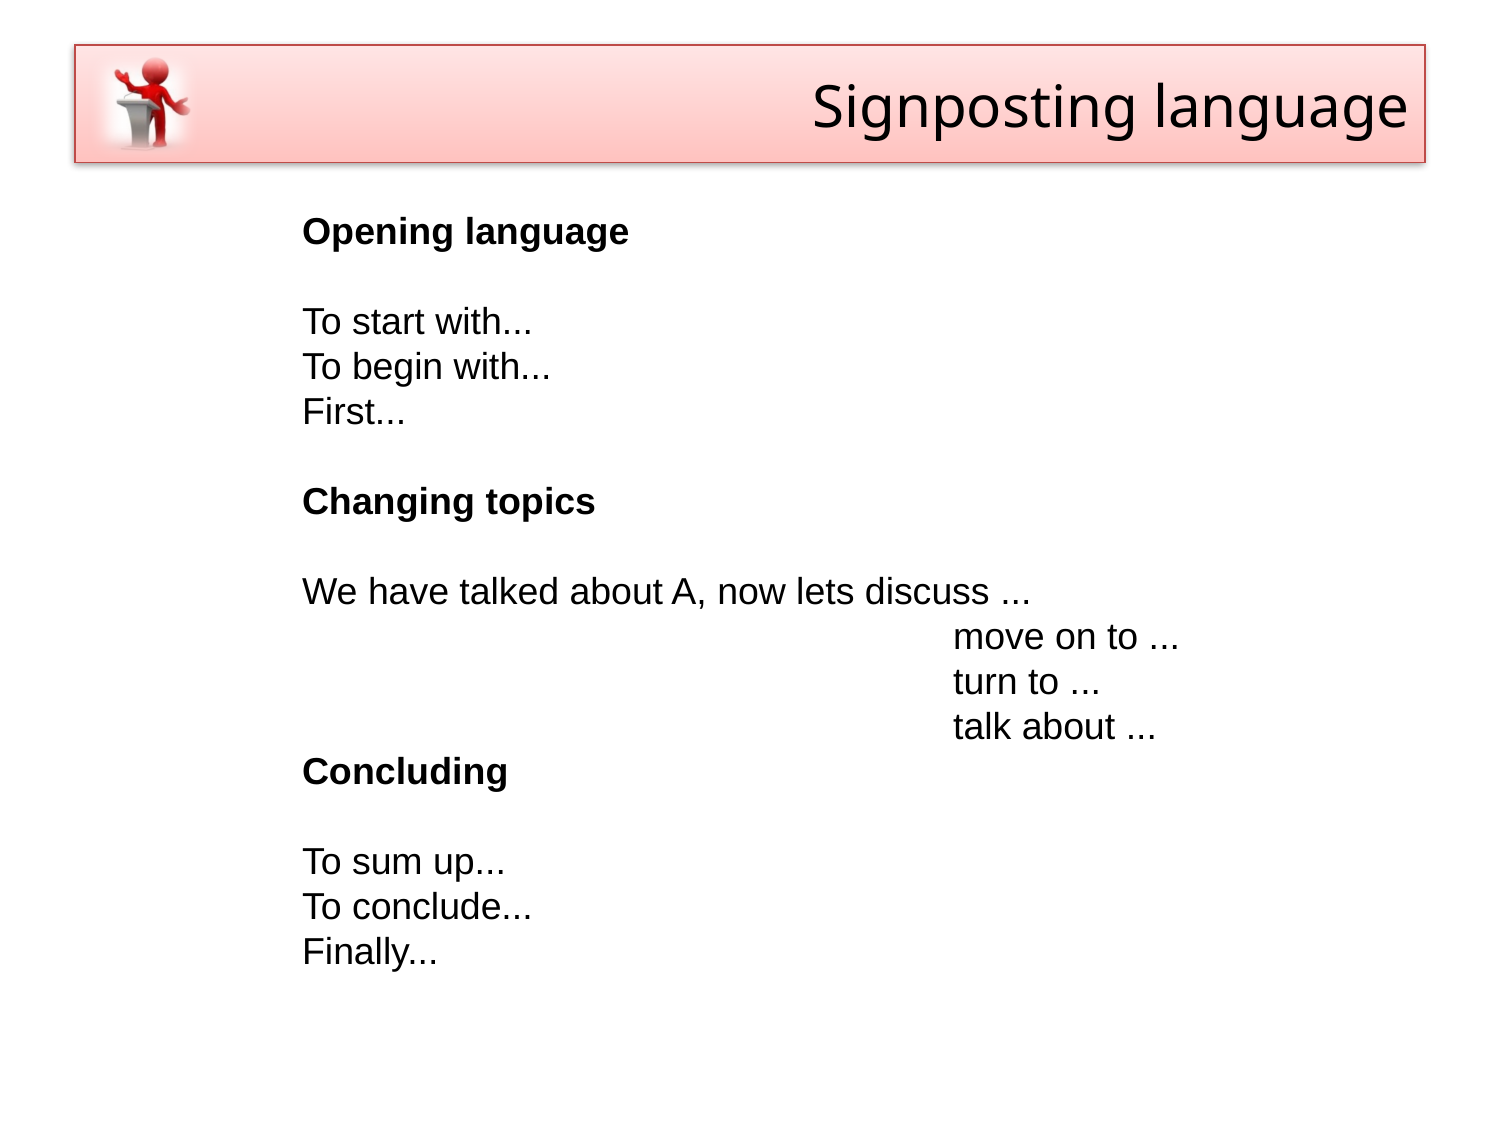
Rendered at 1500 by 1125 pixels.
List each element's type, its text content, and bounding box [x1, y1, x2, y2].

picture [87, 49, 201, 163]
text_box Opening language To start with... To begin with... First... Changing topics We have talked about A, now lets discuss ... move on to ... turn to ... talk about ... Concluding To sum up... To conclude... Finally... [287, 199, 1200, 980]
title Signposting language [74, 44, 1426, 163]
